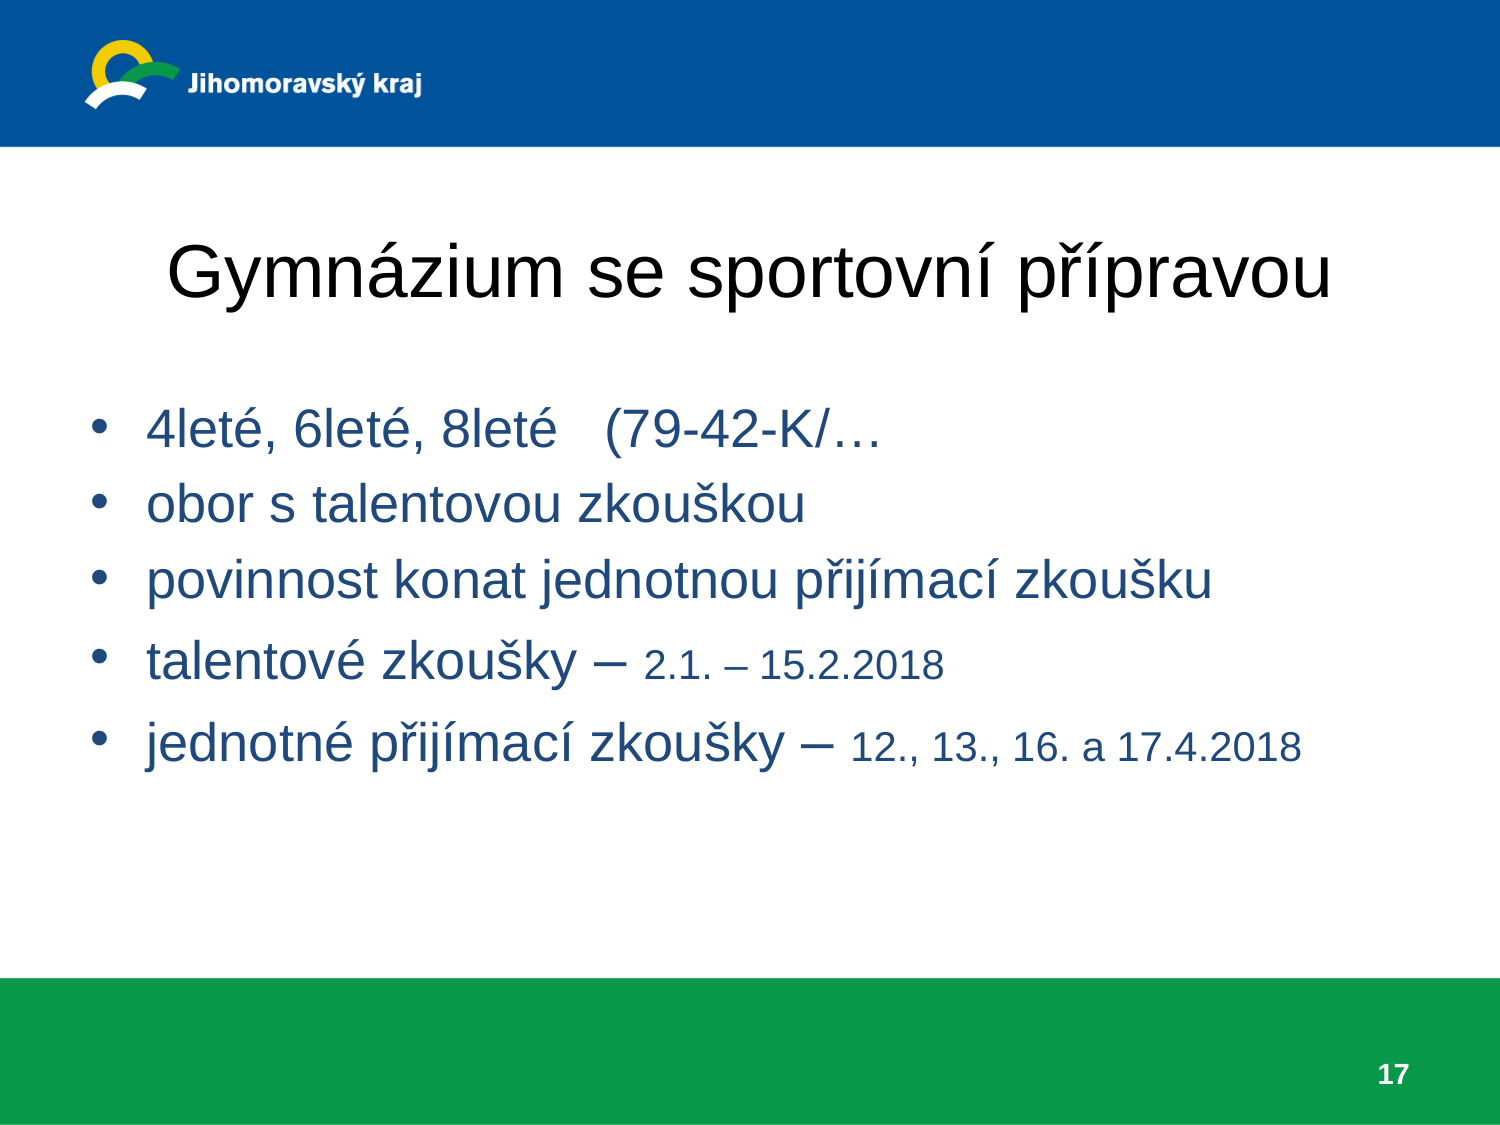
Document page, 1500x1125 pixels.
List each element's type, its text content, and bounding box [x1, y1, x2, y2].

title Gymnázium se sportovní přípravou [74, 173, 1426, 362]
list 4leté, 6leté, 8leté (79-42-K/… obor s talentovou zkouškou povinnost konat jednotnou přijímací zkoušku talentové zkoušky – 2.1. – 15.2.2018 jednotné přijímací zkoušky – 12., 13., 16. a 17.4.2018 [74, 385, 1426, 953]
slide_number 17 [1074, 1042, 1425, 1103]
picture [0, 0, 1500, 1125]
